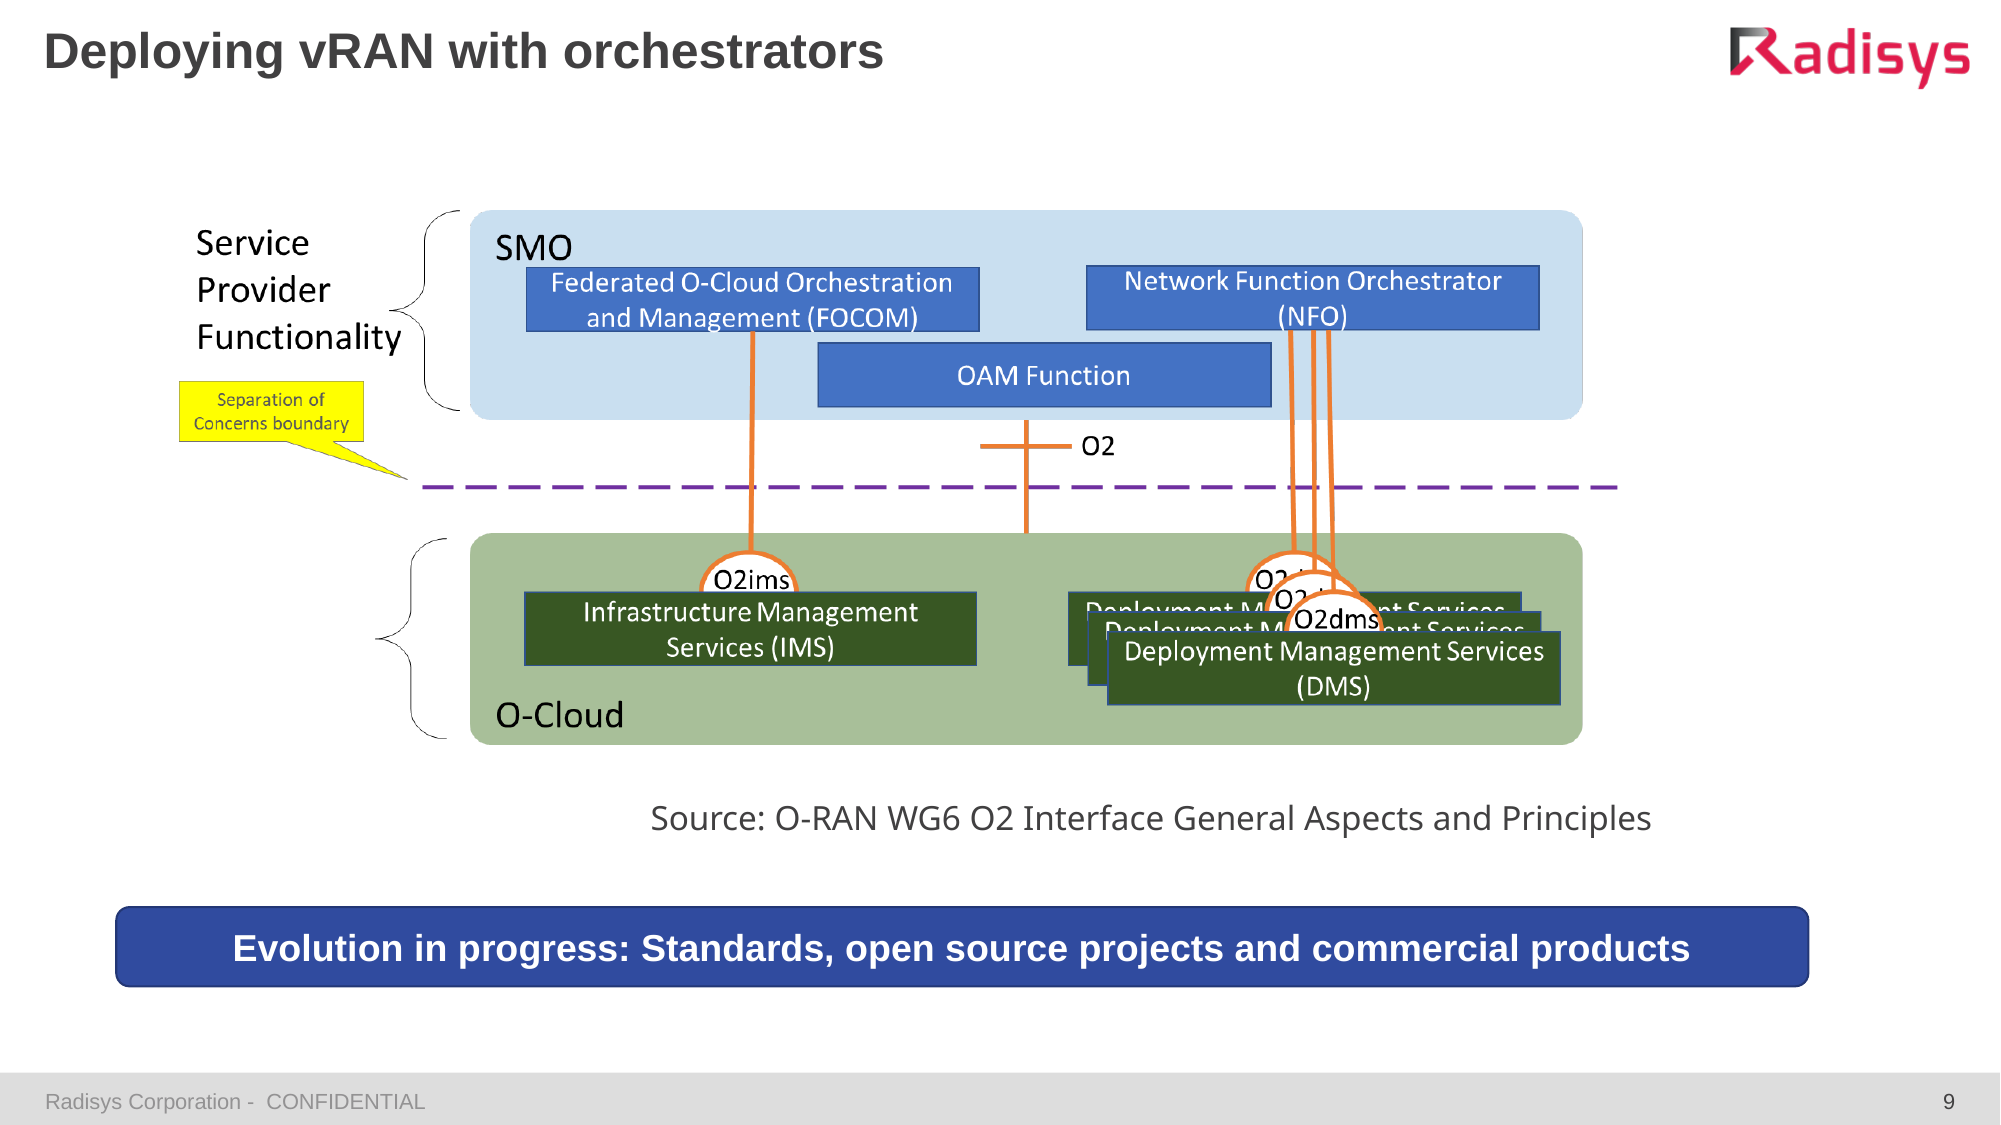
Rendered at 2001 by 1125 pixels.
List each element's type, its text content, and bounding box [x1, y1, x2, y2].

footer Radisys Corporation - CONFIDENTIAL [0, 1070, 750, 1125]
text_box Evolution in progress: Standards, open source projects and commercial products [115, 906, 1810, 988]
title Deploying vRAN with orchestrators [0, 0, 1696, 105]
picture [1728, 25, 1972, 91]
picture [172, 205, 1619, 761]
text_box Source: O-RAN WG6 O2 Interface General Aspects and Principles [541, 789, 1763, 845]
